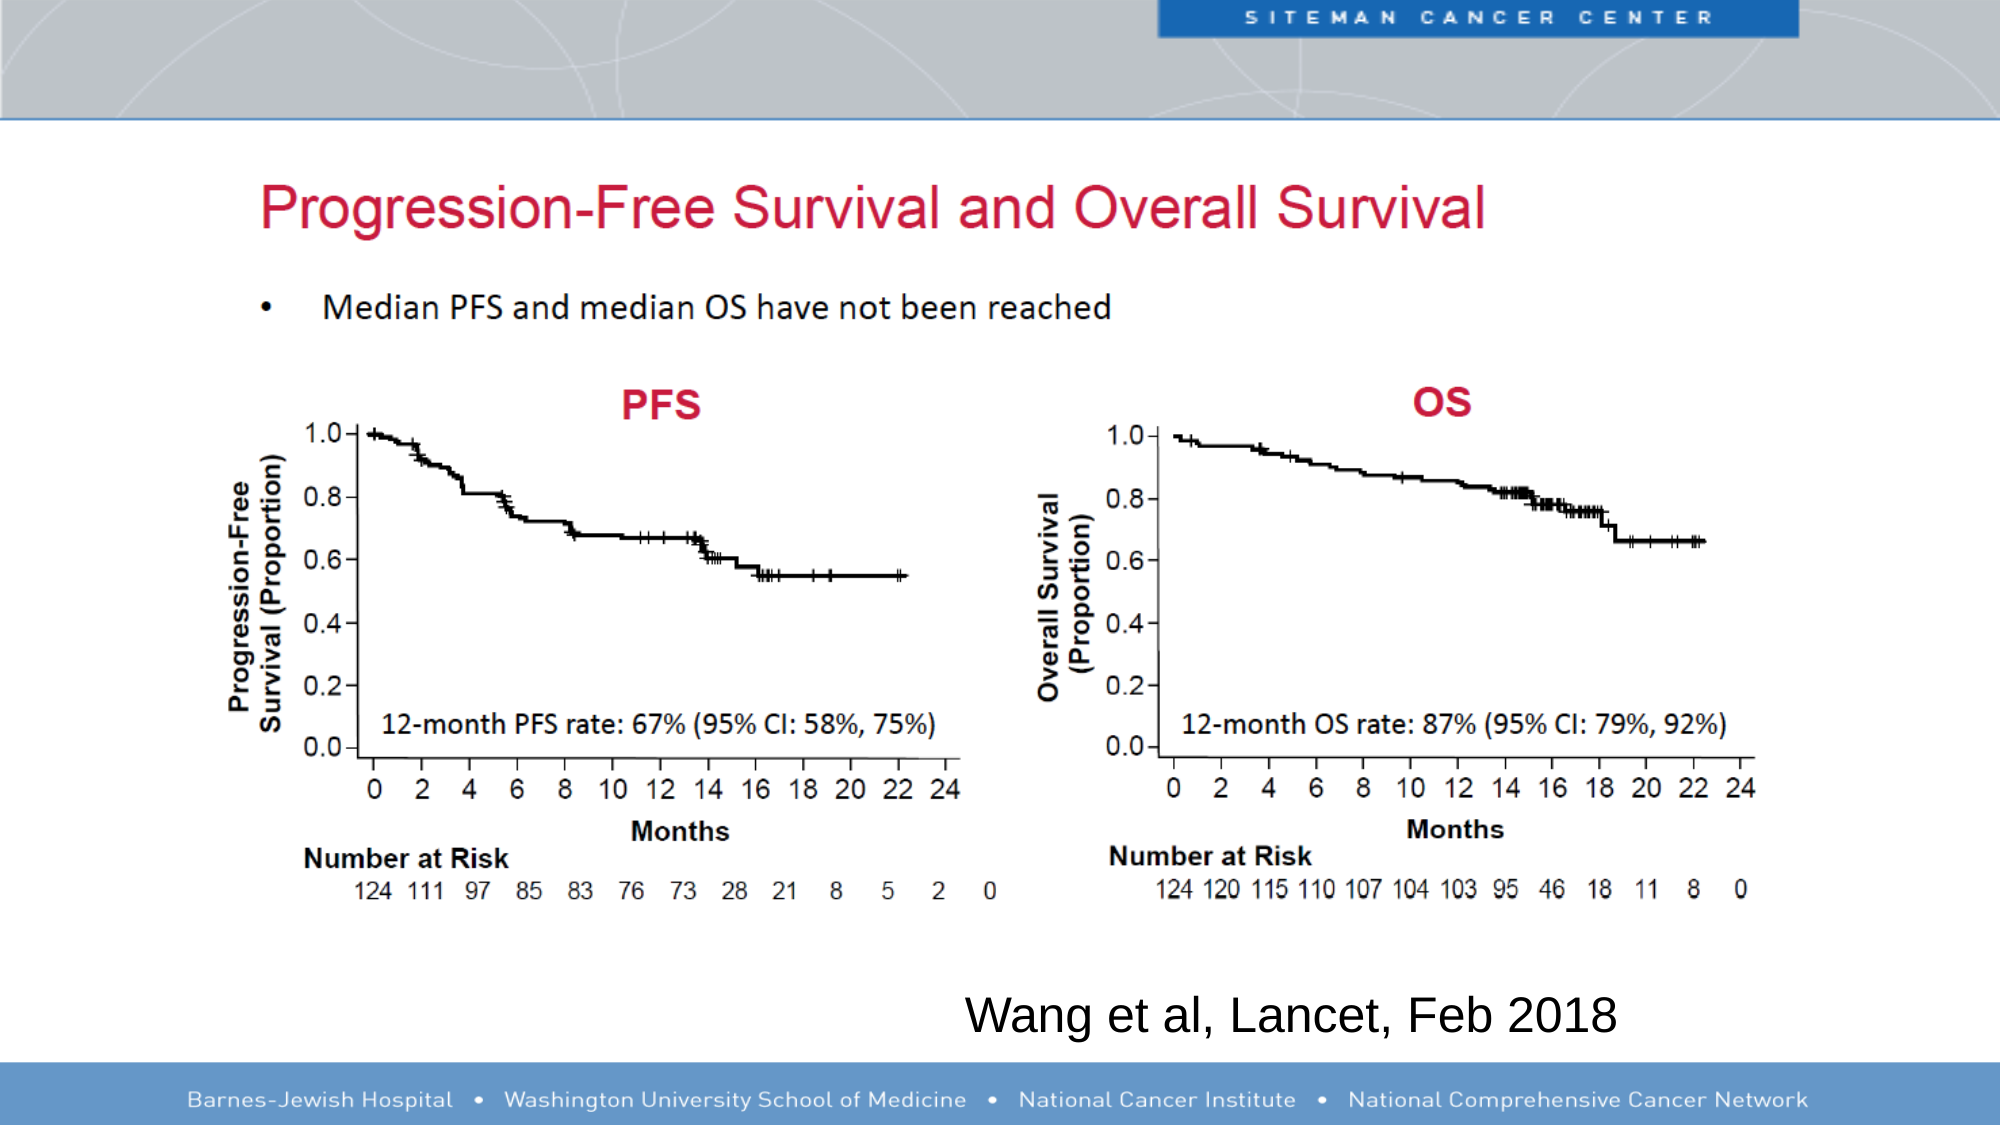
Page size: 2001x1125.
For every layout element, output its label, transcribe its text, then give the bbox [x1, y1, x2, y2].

picture [199, 162, 1788, 936]
picture [0, 0, 2000, 125]
picture [162, 1074, 1838, 1125]
text_box Wang et al, Lancet, Feb 2018 [950, 974, 1650, 1050]
